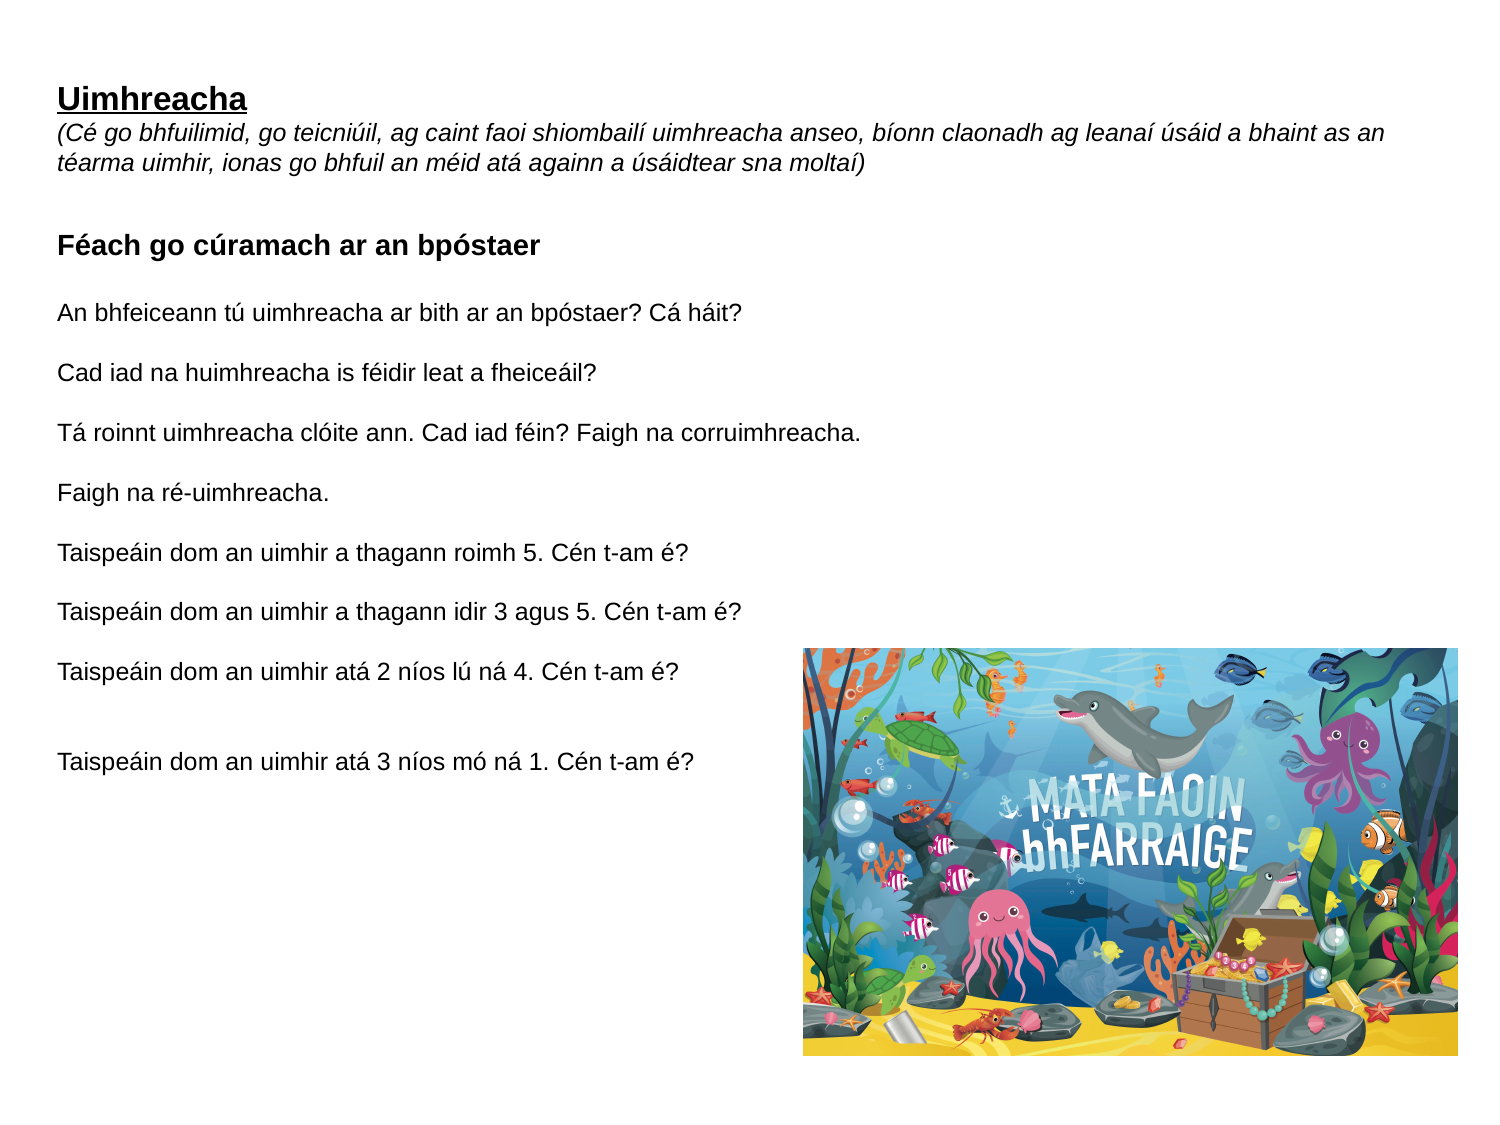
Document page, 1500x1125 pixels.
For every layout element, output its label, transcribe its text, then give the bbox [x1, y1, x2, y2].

picture [803, 648, 1459, 1056]
text_box Uimhreacha (Cé go bhfuilimid, go teicniúil, ag caint faoi shiombailí uimhreacha anseo, bíonn claonadh ag leanaí úsáid a bhaint as an téarma uimhir, ionas go bhfuil an méid atá againn a úsáidtear sna moltaí) [42, 69, 1416, 184]
text_box Féach go cúramach ar an bpóstaer An bhfeiceann tú uimhreacha ar bith ar an bpóstaer? Cá háit? Cad iad na huimhreacha is féidir leat a fheiceáil? Tá roinnt uimhreacha clóite ann. Cad iad féin? Faigh na corruimhreacha. Faigh na ré-uimhreacha. Taispeáin dom an uimhir a thagann roimh 5. Cén t-am é? Taispeáin dom an uimhir a thagann idir 3 agus 5. Cén t-am é? Taispeáin dom an uimhir atá 2 níos lú ná 4. Cén t-am é? Taispeáin dom an uimhir atá 3 níos mó ná 1. Cén t-am é? [42, 219, 1139, 784]
